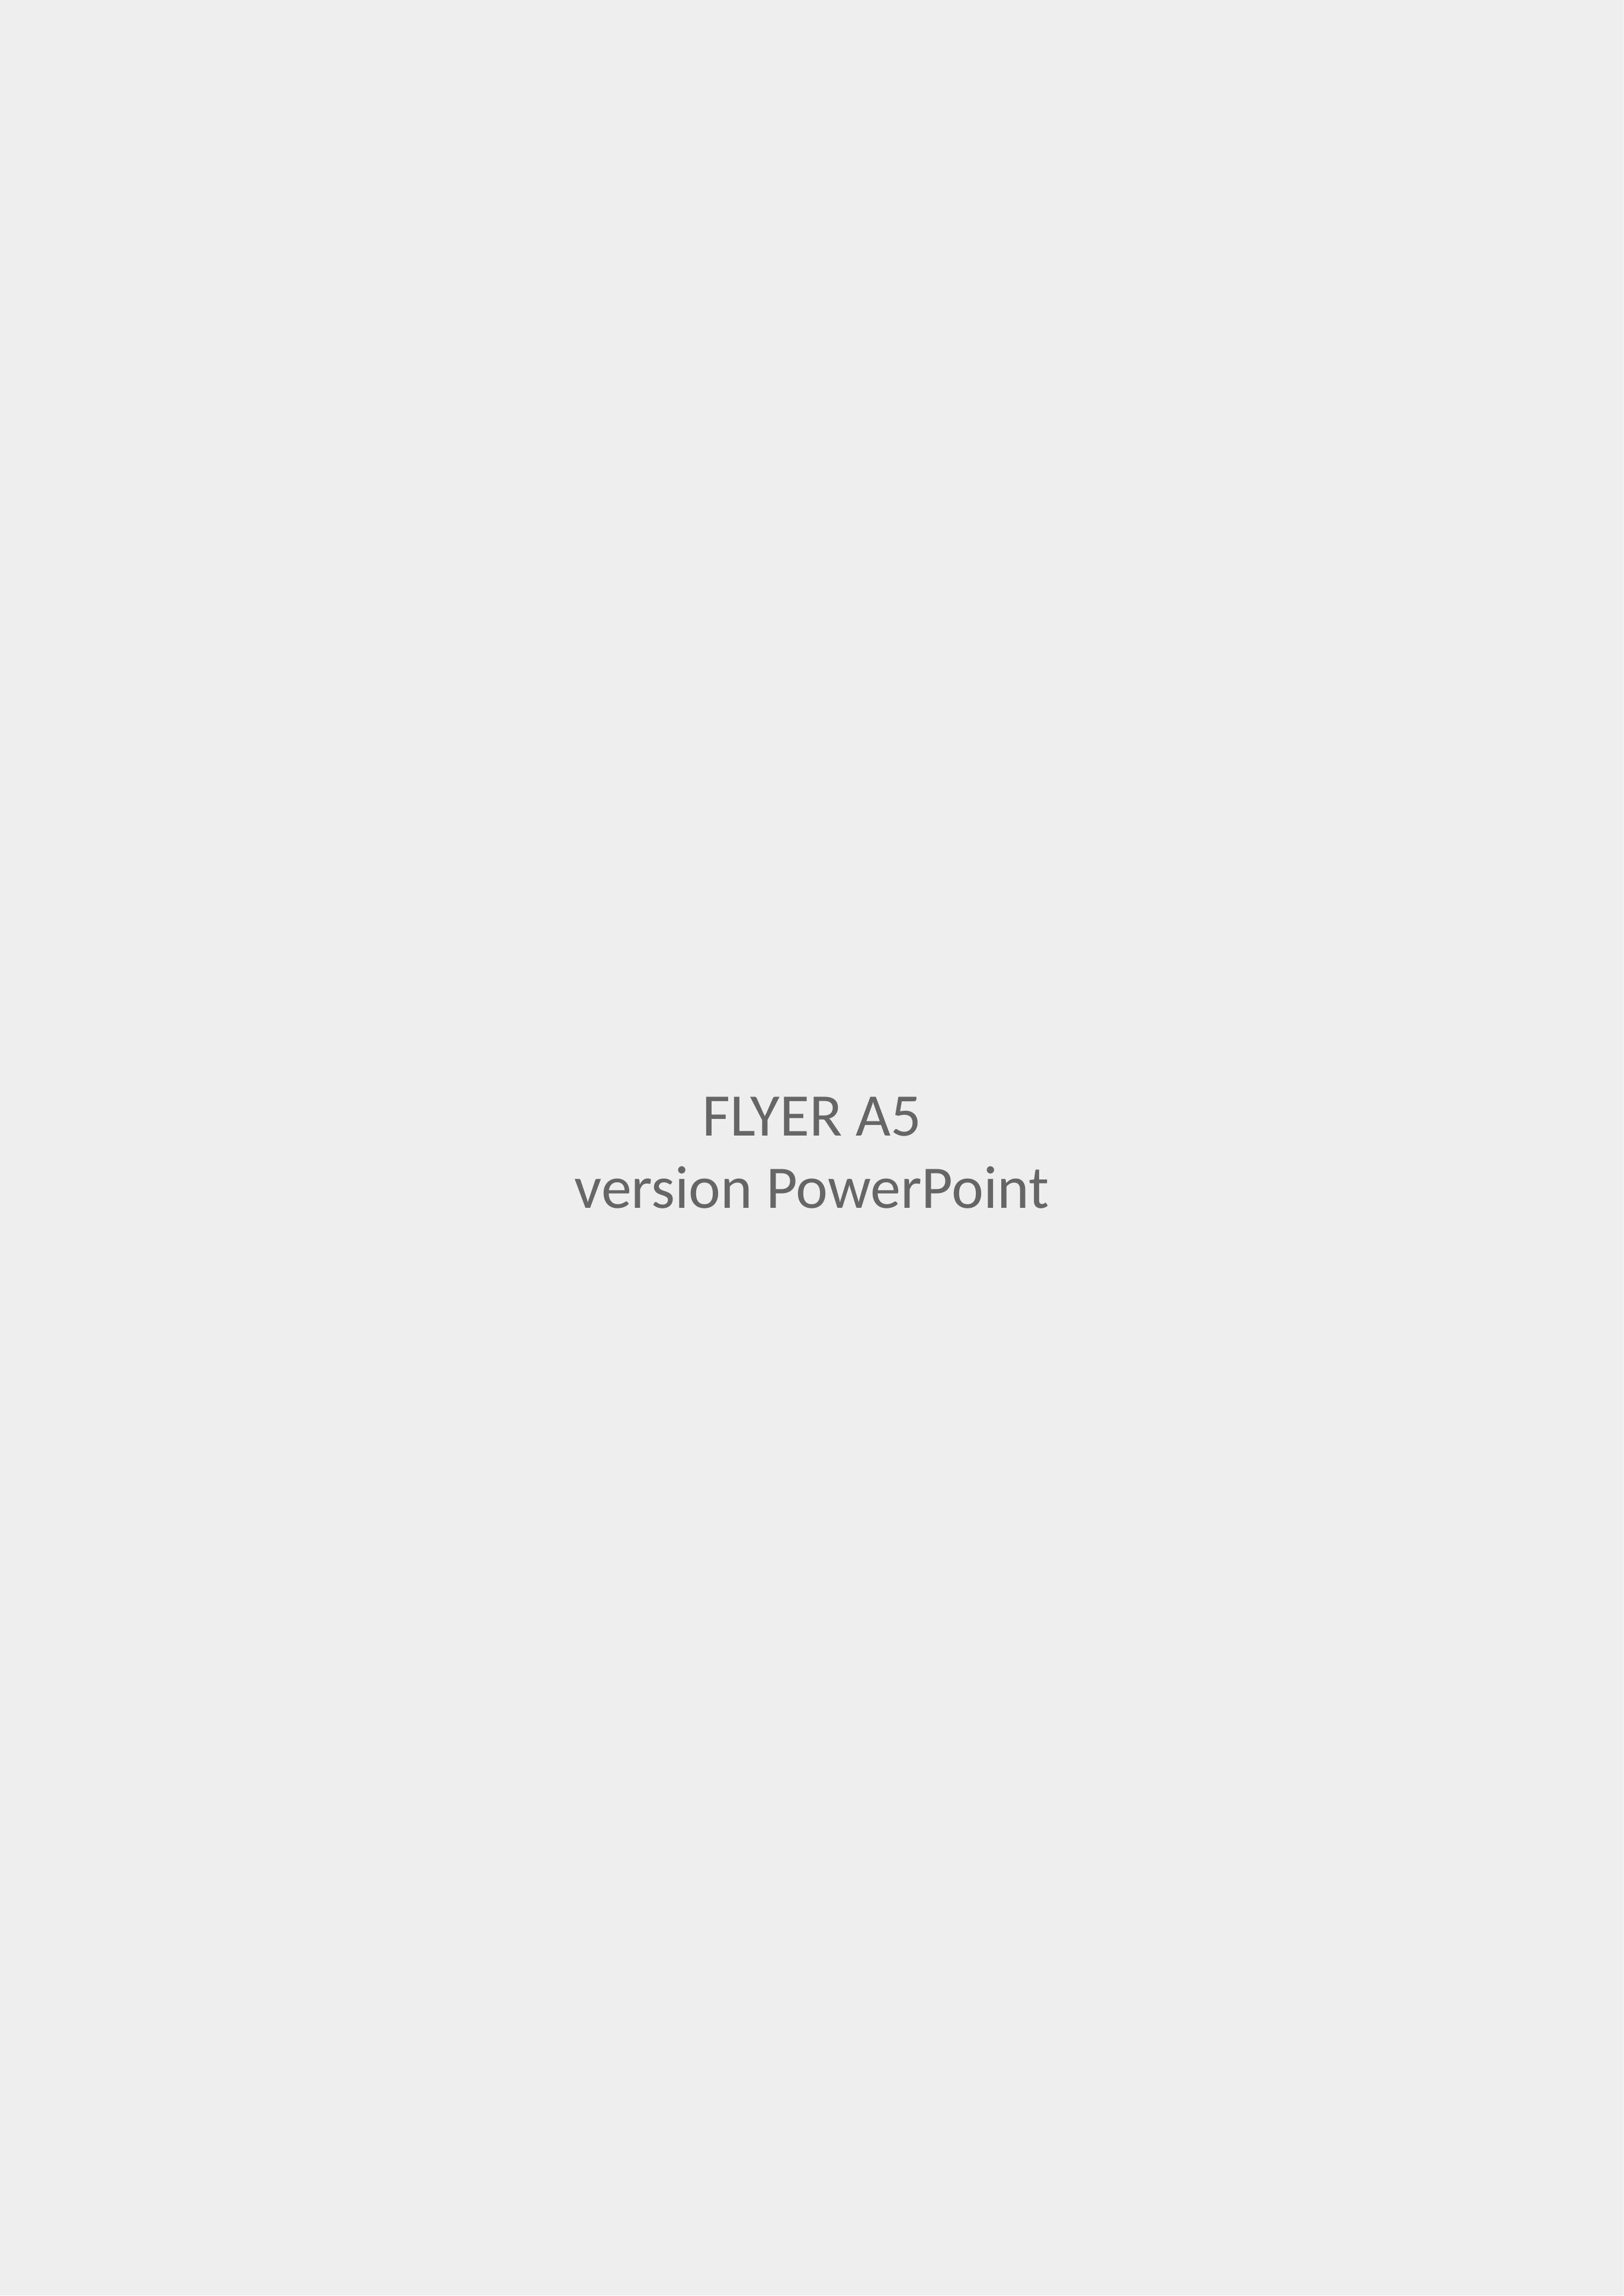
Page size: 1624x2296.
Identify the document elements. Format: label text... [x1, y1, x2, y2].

text_box FLYER A5 version PowerPoint [255, 679, 1368, 1617]
